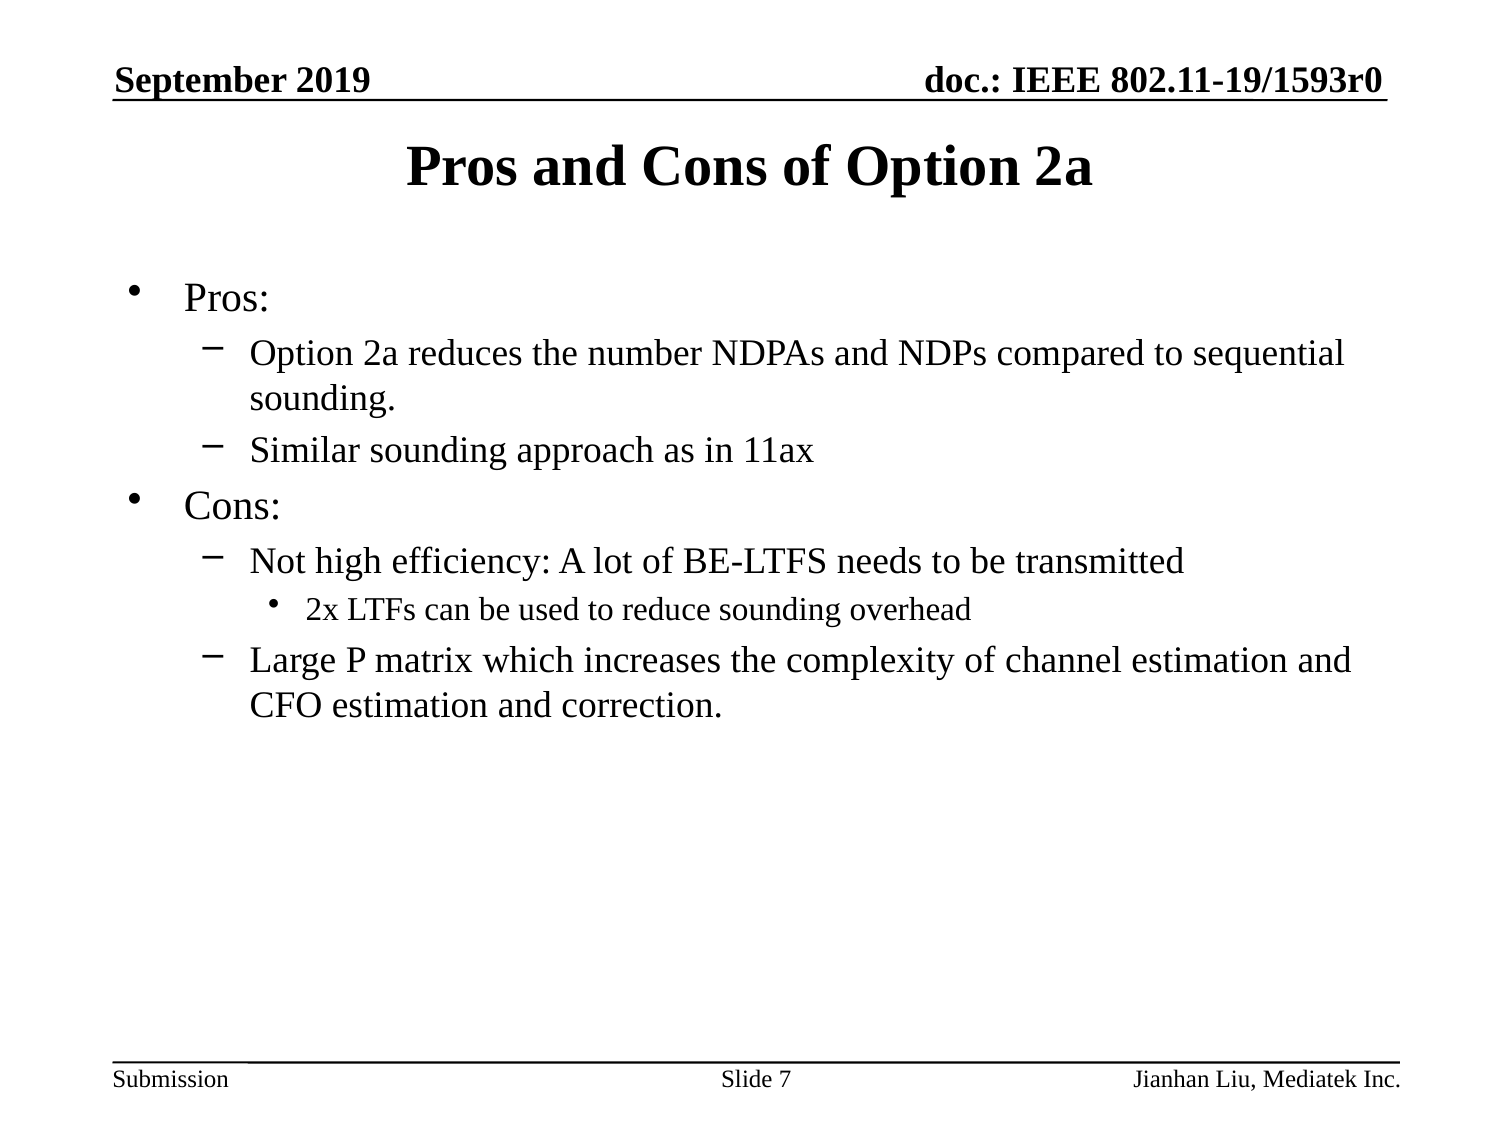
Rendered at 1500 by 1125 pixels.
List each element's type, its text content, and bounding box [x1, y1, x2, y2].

title Pros and Cons of Option 2a [112, 112, 1388, 213]
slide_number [114, 54, 374, 101]
list Pros: Option 2a reduces the number NDPAs and NDPs compared to sequential sounding. Similar sounding approach as in 11ax Cons: Not high efficiency: A lot of BE-LTFS needs to be transmitted 2x LTFs can be used to reduce sounding overhead Large P matrix which increases the complexity of channel estimation and CFO estimation and correction. [112, 262, 1388, 1001]
footer Jianhan Liu, Mediatek Inc. [1129, 1061, 1402, 1093]
slide_number Slide 7 [712, 1061, 800, 1093]
